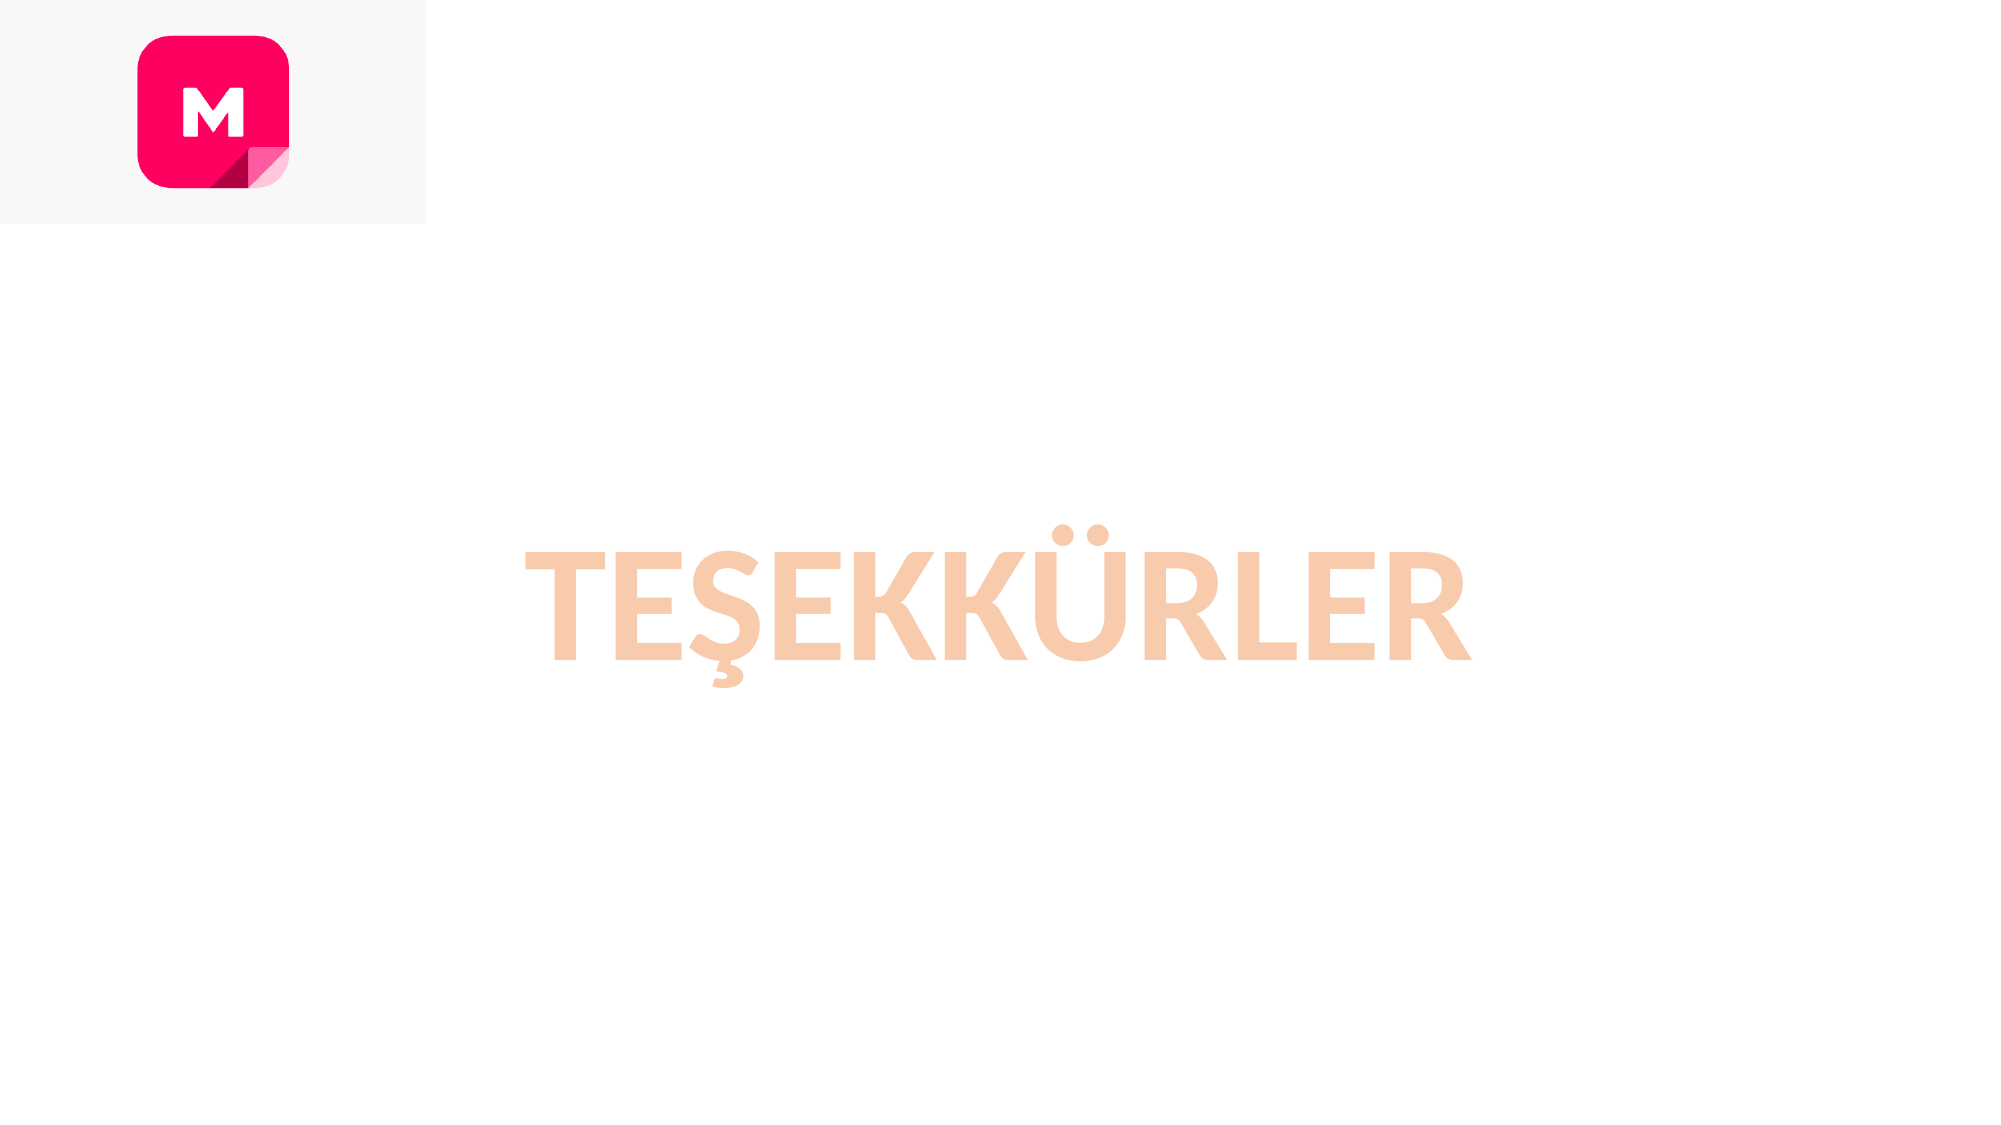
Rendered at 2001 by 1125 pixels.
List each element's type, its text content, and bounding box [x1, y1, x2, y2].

picture [0, 0, 426, 224]
text_box TEŞEKKÜRLER [509, 486, 1491, 702]
